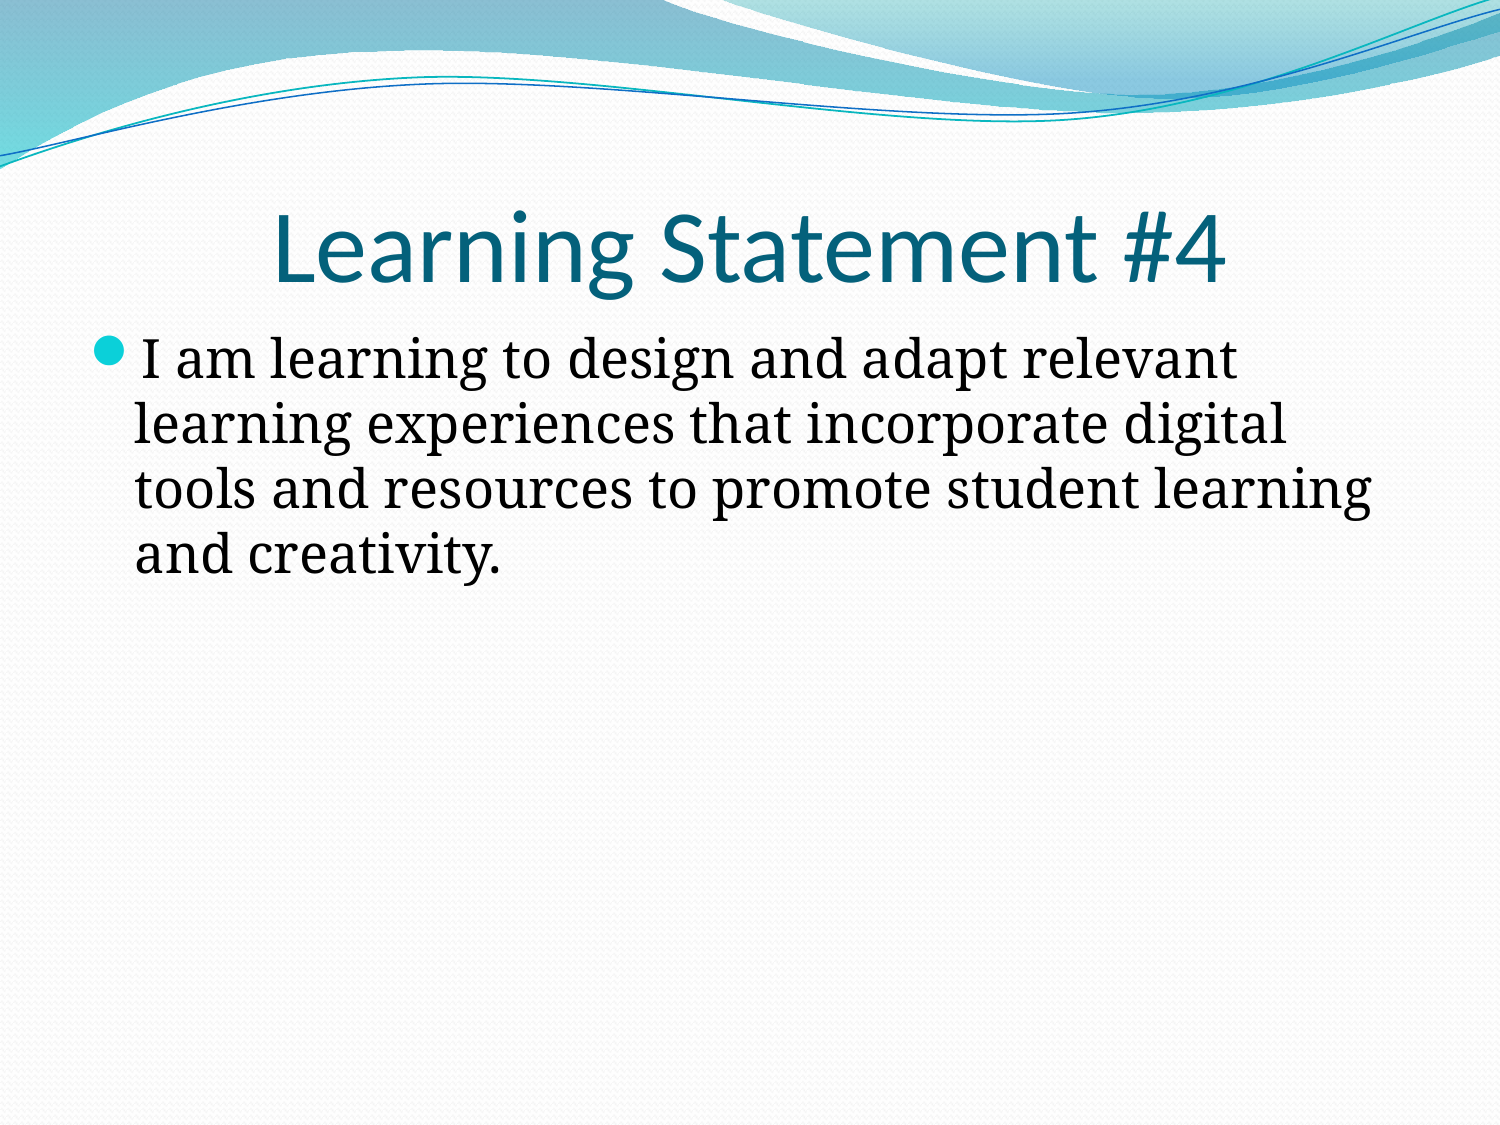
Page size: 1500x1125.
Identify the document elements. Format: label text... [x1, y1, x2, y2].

list I am learning to design and adapt relevant learning experiences that incorporate digital tools and resources to promote student learning and creativity. [75, 317, 1425, 1038]
title Learning Statement #4 [75, 115, 1425, 303]
